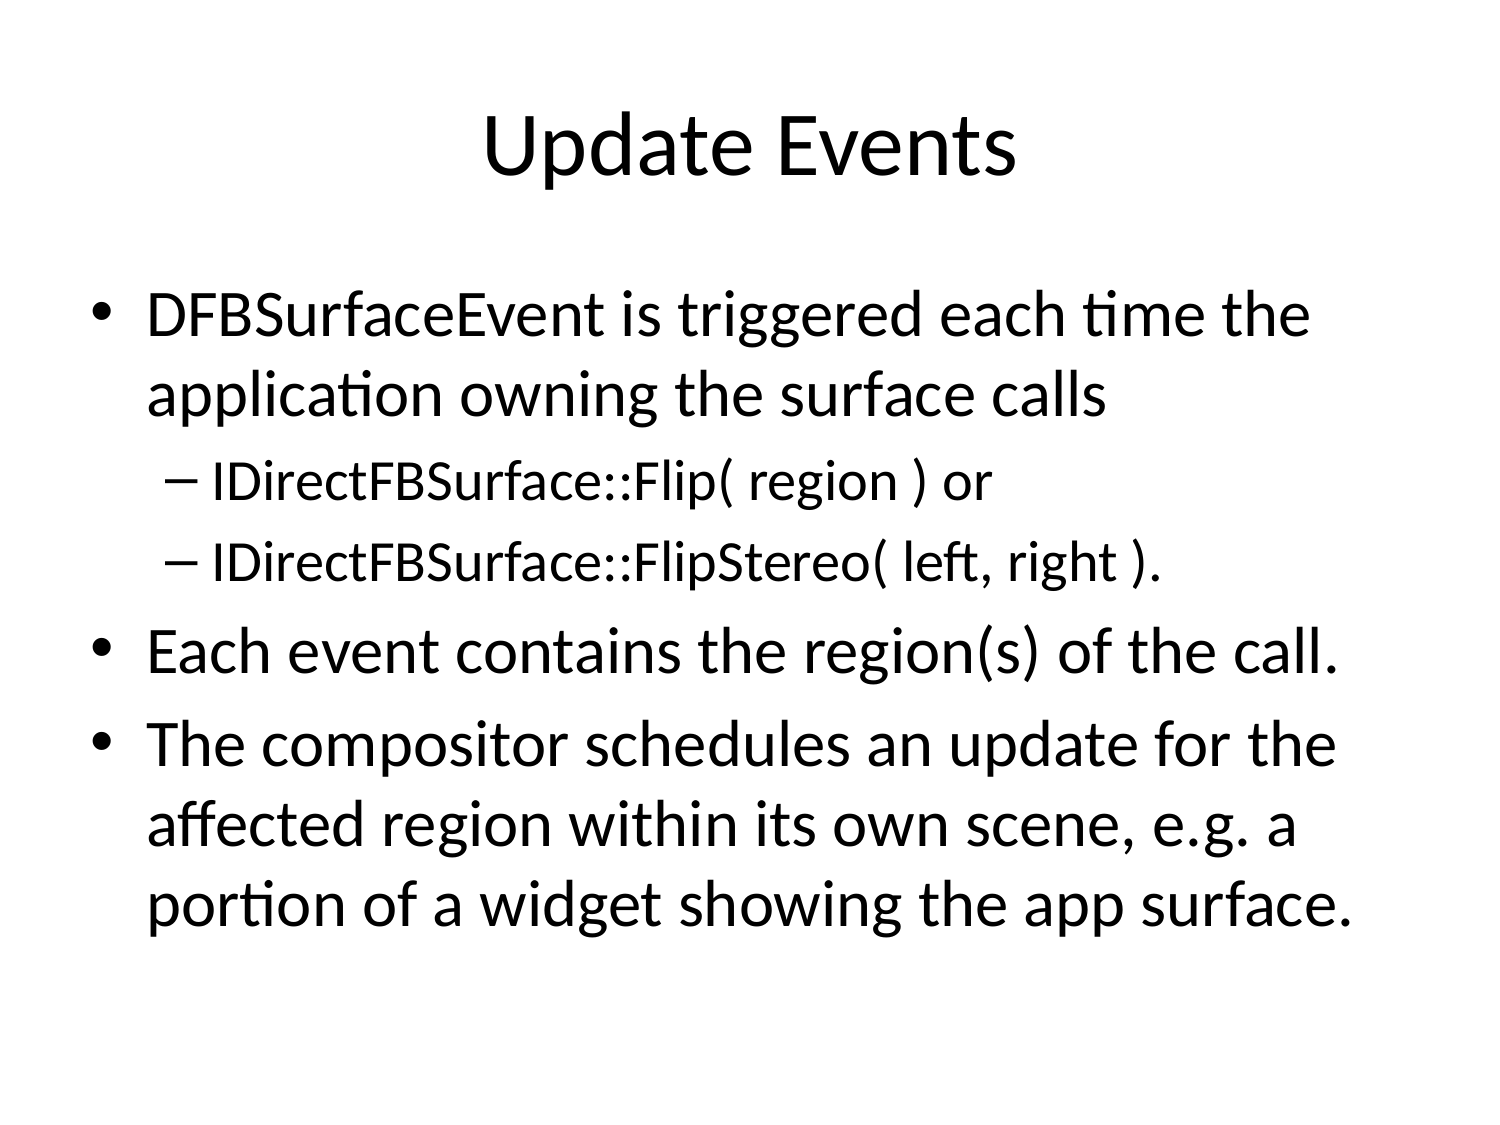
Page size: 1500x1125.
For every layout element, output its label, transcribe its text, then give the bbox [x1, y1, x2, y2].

title Update Events [75, 45, 1425, 233]
list DFBSurfaceEvent is triggered each time the application owning the surface calls IDirectFBSurface::Flip( region ) or IDirectFBSurface::FlipStereo( left, right ). Each event contains the region(s) of the call. The compositor schedules an update for the affected region within its own scene, e.g. a portion of a widget showing the app surface. [75, 262, 1425, 1005]
